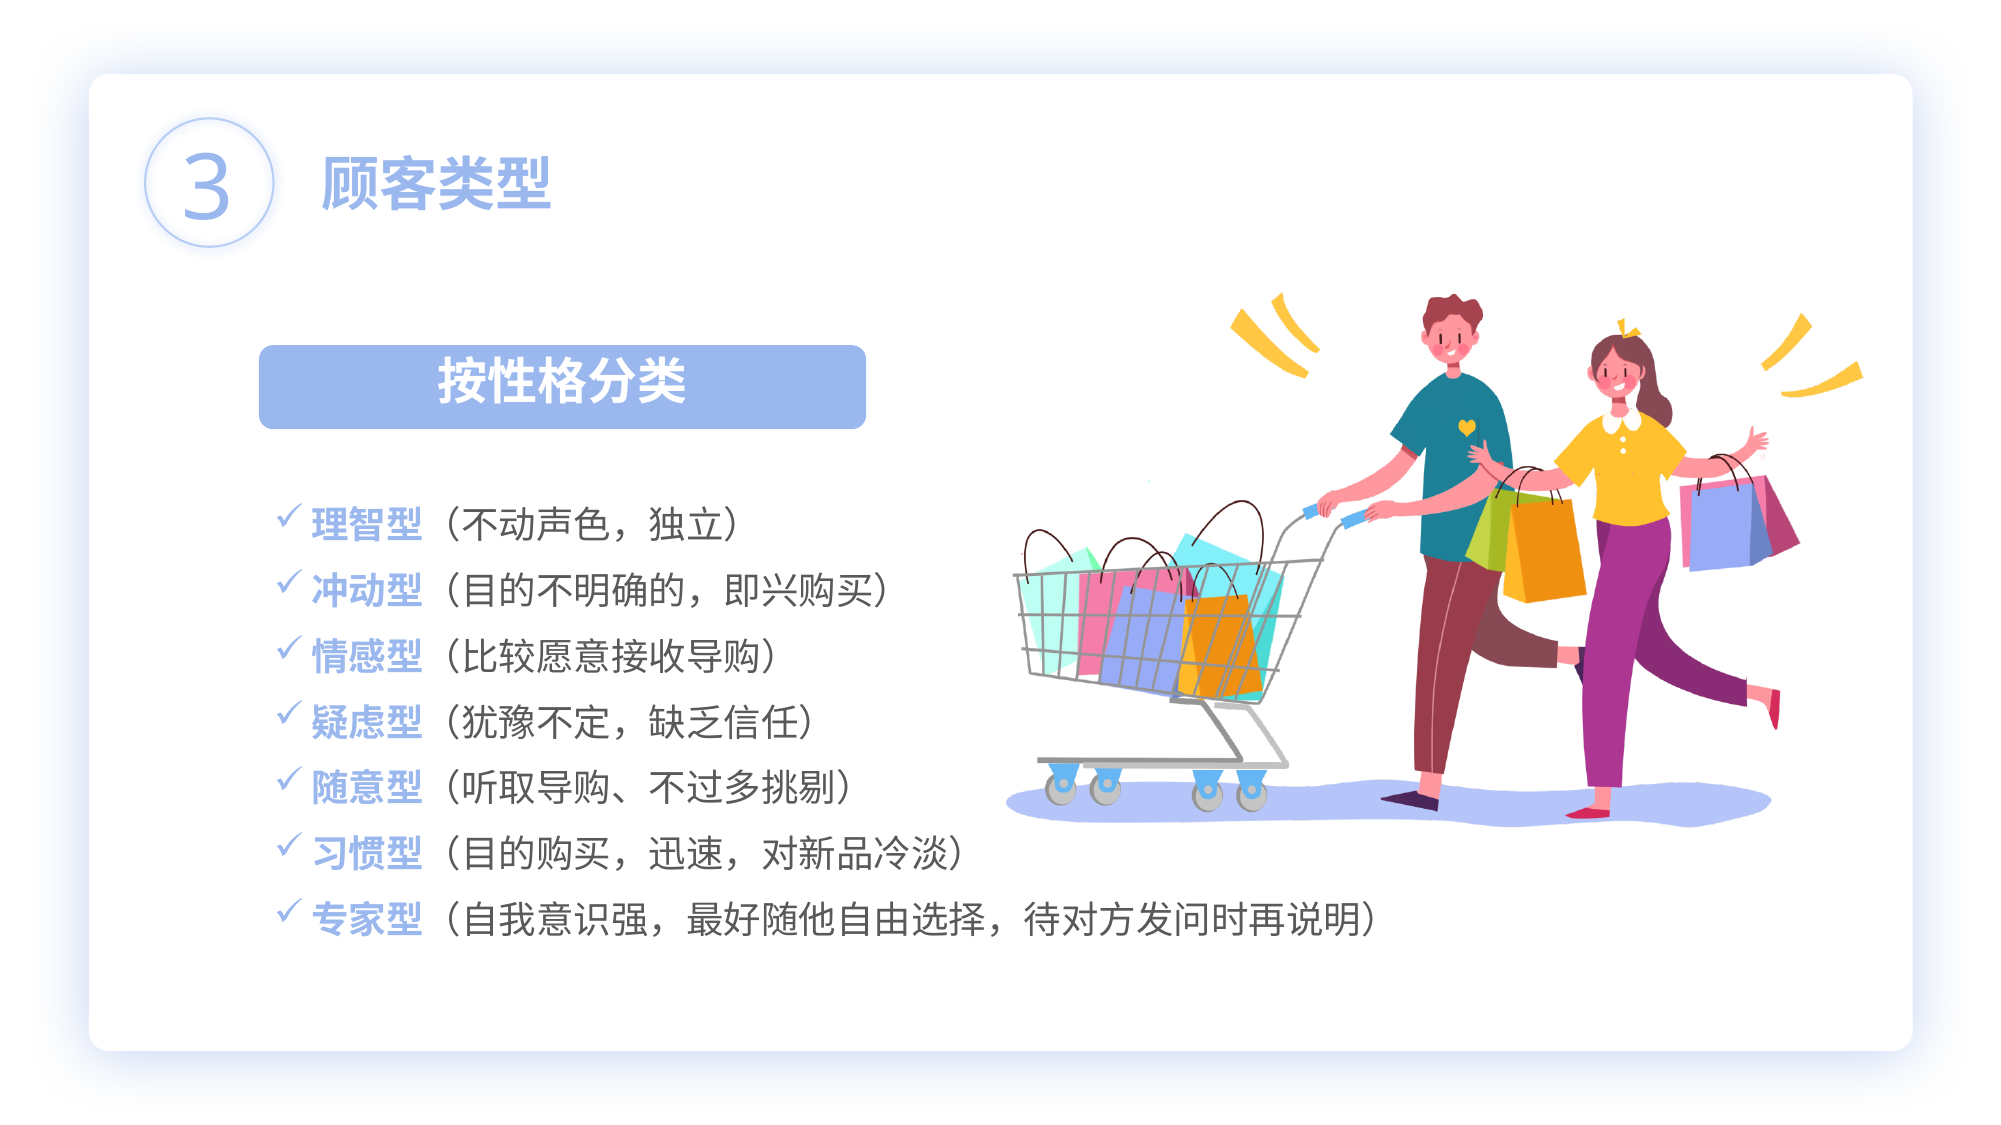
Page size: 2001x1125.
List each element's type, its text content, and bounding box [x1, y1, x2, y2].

text_box 顾客类型 [306, 139, 781, 225]
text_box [145, 118, 274, 247]
text_box 理智型（不动声色，独立） 冲动型（目的不明确的，即兴购买） 情感型（比较愿意接收导购） 疑虑型（犹豫不定，缺乏信任） 随意型（听取导购、不过多挑剔） 习惯型（目的购买，迅速，对新品冷淡） 专家型（自我意识强，最好随他自由选择，待对方发问时再说明） [258, 493, 1450, 973]
picture [988, 285, 1870, 840]
text_box 按性格分类 [258, 345, 867, 430]
